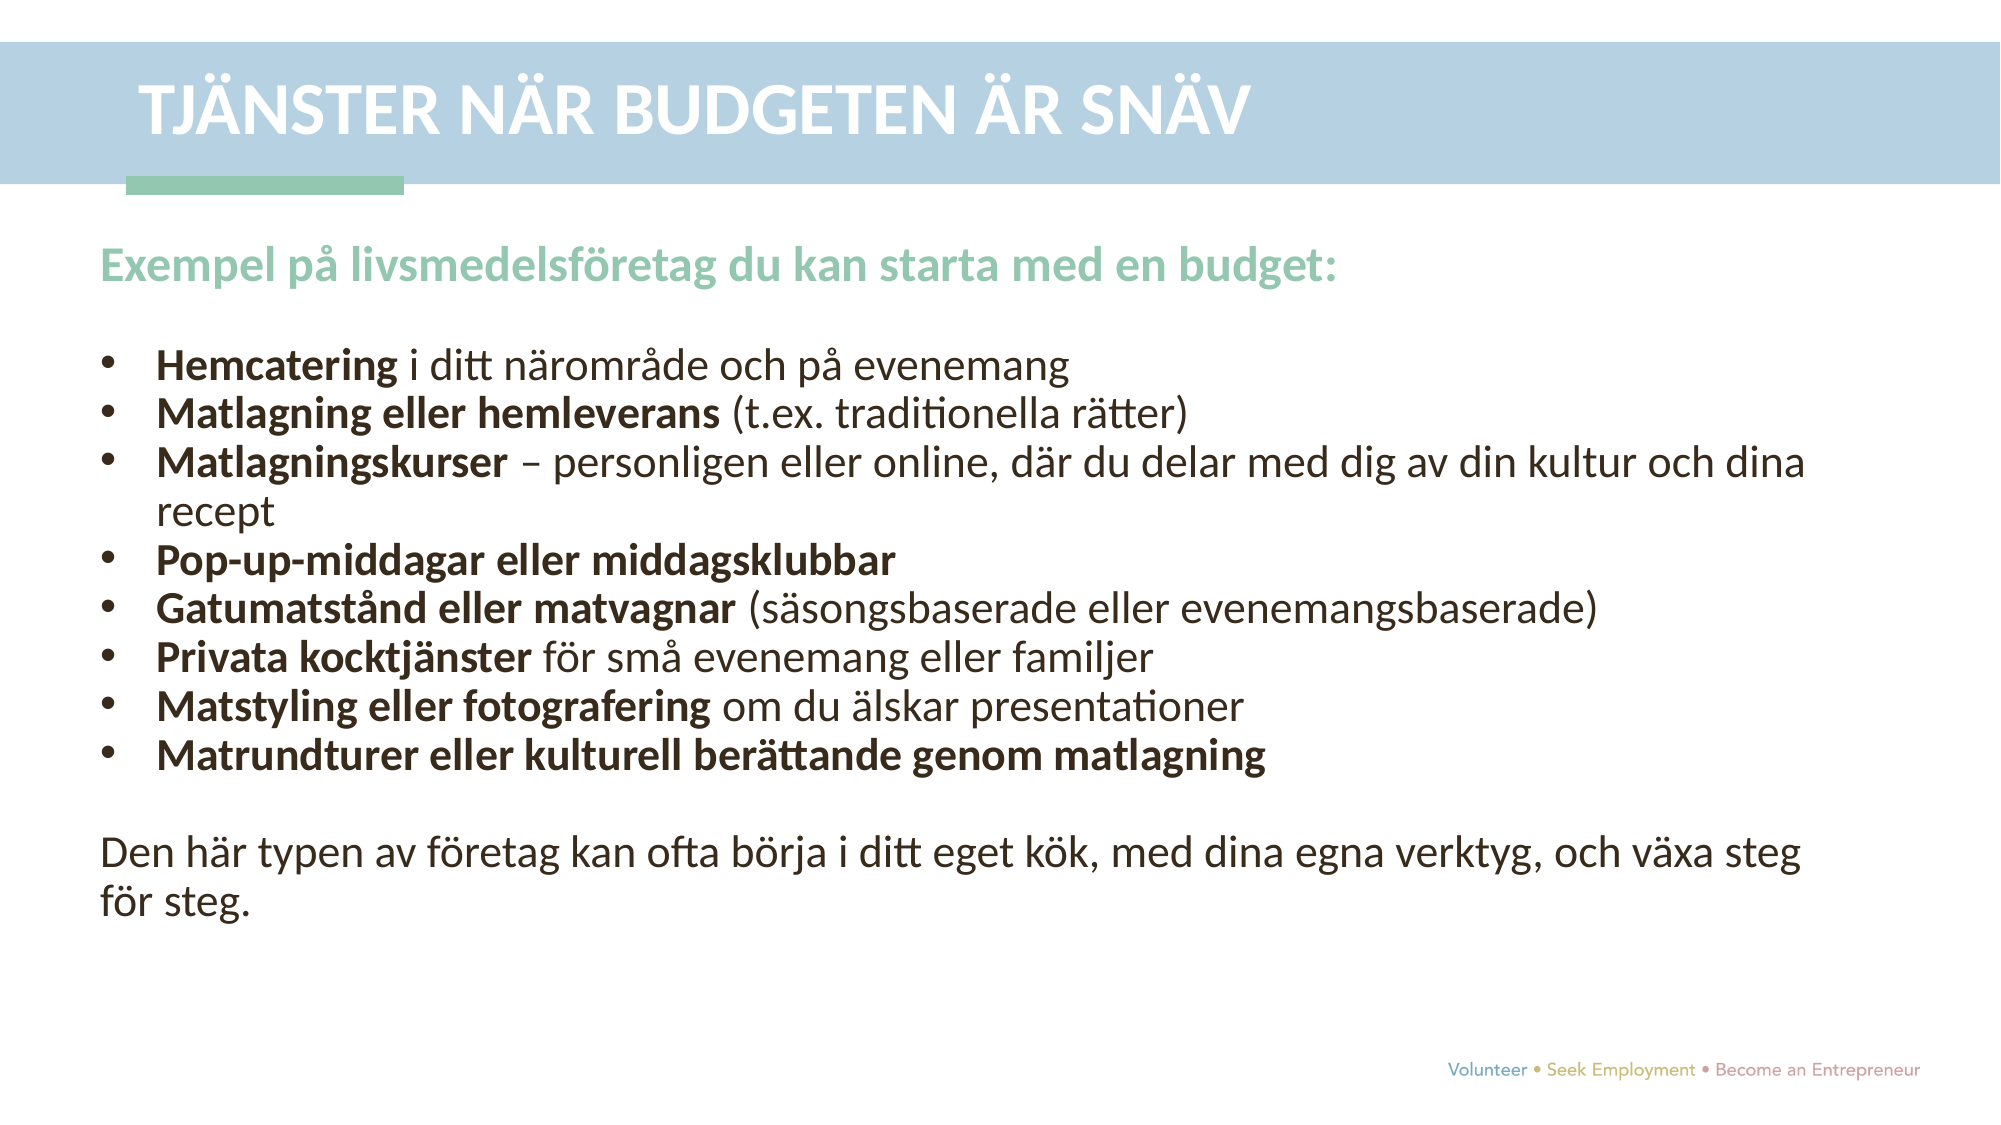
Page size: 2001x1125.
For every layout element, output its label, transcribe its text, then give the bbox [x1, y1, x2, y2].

text_box Exempel på livsmedelsföretag du kan starta med en budget: Hemcatering i ditt närområde och på evenemang Matlagning eller hemleverans (t.ex. traditionella rätter) Matlagningskurser – personligen eller online, där du delar med dig av din kultur och dina recept Pop-up-middagar eller middagsklubbar Gatumatstånd eller matvagnar (säsongsbaserade eller evenemangsbaserade) Privata kocktjänster för små evenemang eller familjer Matstyling eller fotografering om du älskar presentationer Matrundturer eller kulturell berättande genom matlagning Den här typen av företag kan ofta börja i ditt eget kök, med dina egna verktyg, och växa steg för steg. [85, 235, 1833, 1002]
list TJÄNSTER NÄR BUDGETEN ÄR SNÄV [123, 51, 1913, 170]
picture [1418, 1046, 1971, 1103]
